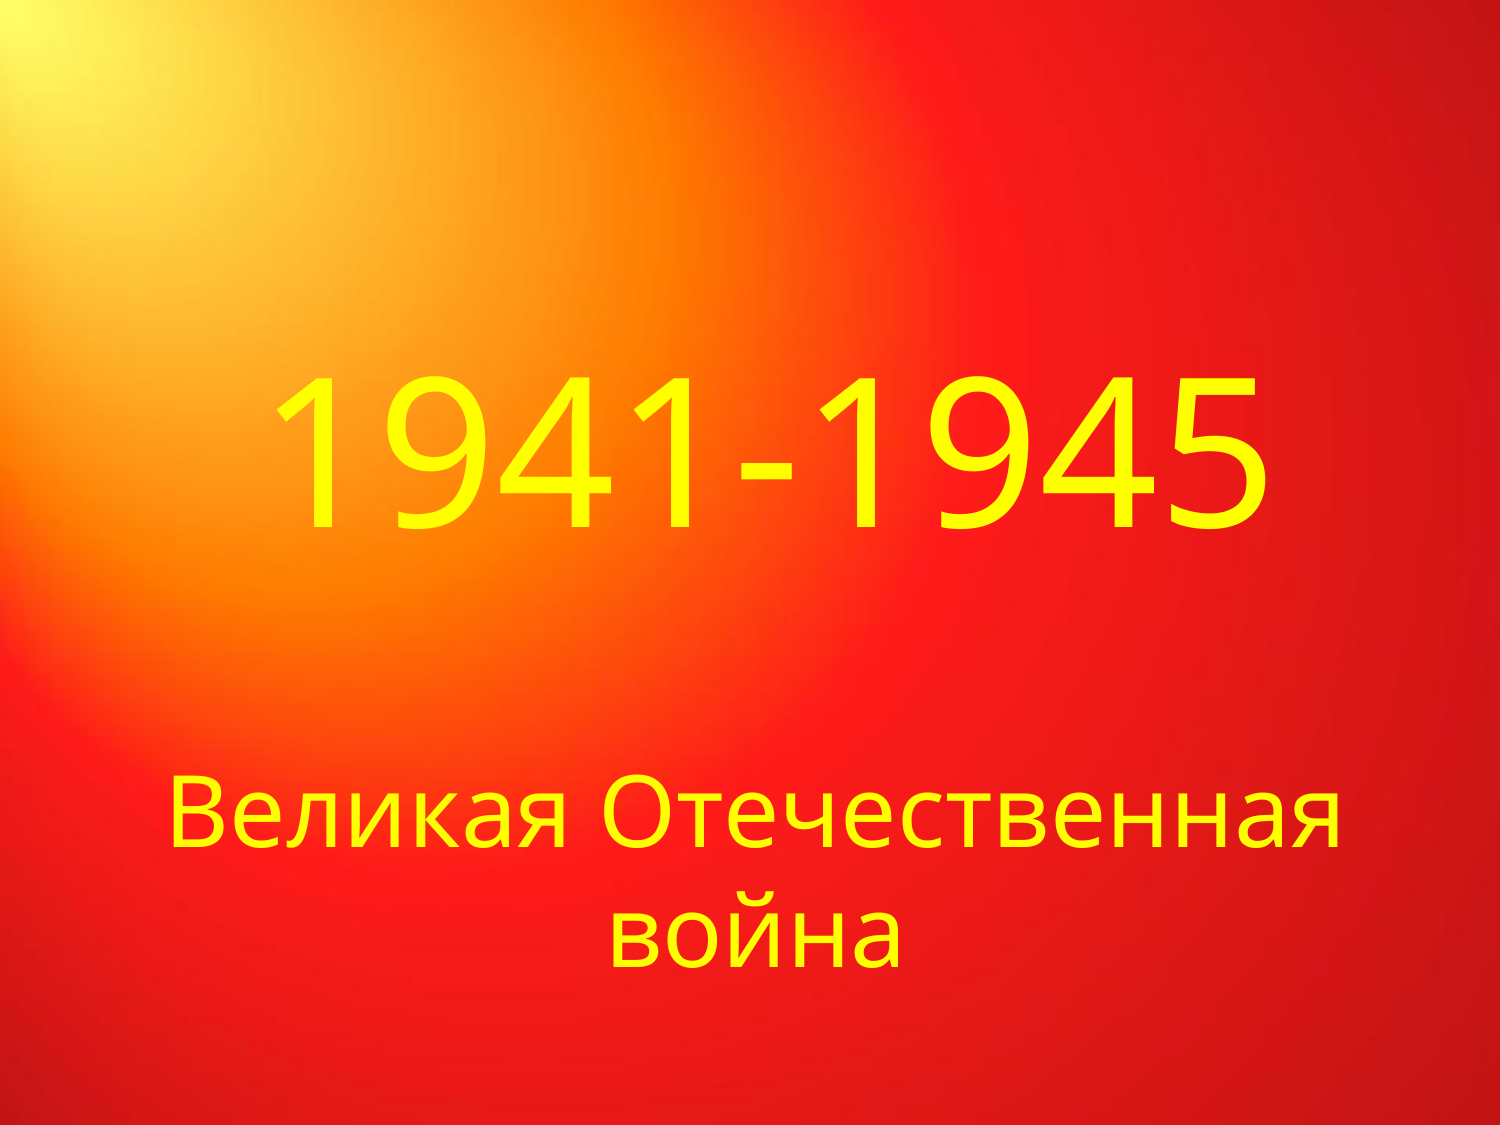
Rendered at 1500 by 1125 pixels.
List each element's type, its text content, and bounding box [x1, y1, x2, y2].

subtitle Великая Отечественная война [76, 739, 1436, 918]
picture [0, 0, 1500, 1125]
title 1941-1945 [218, 255, 1318, 634]
